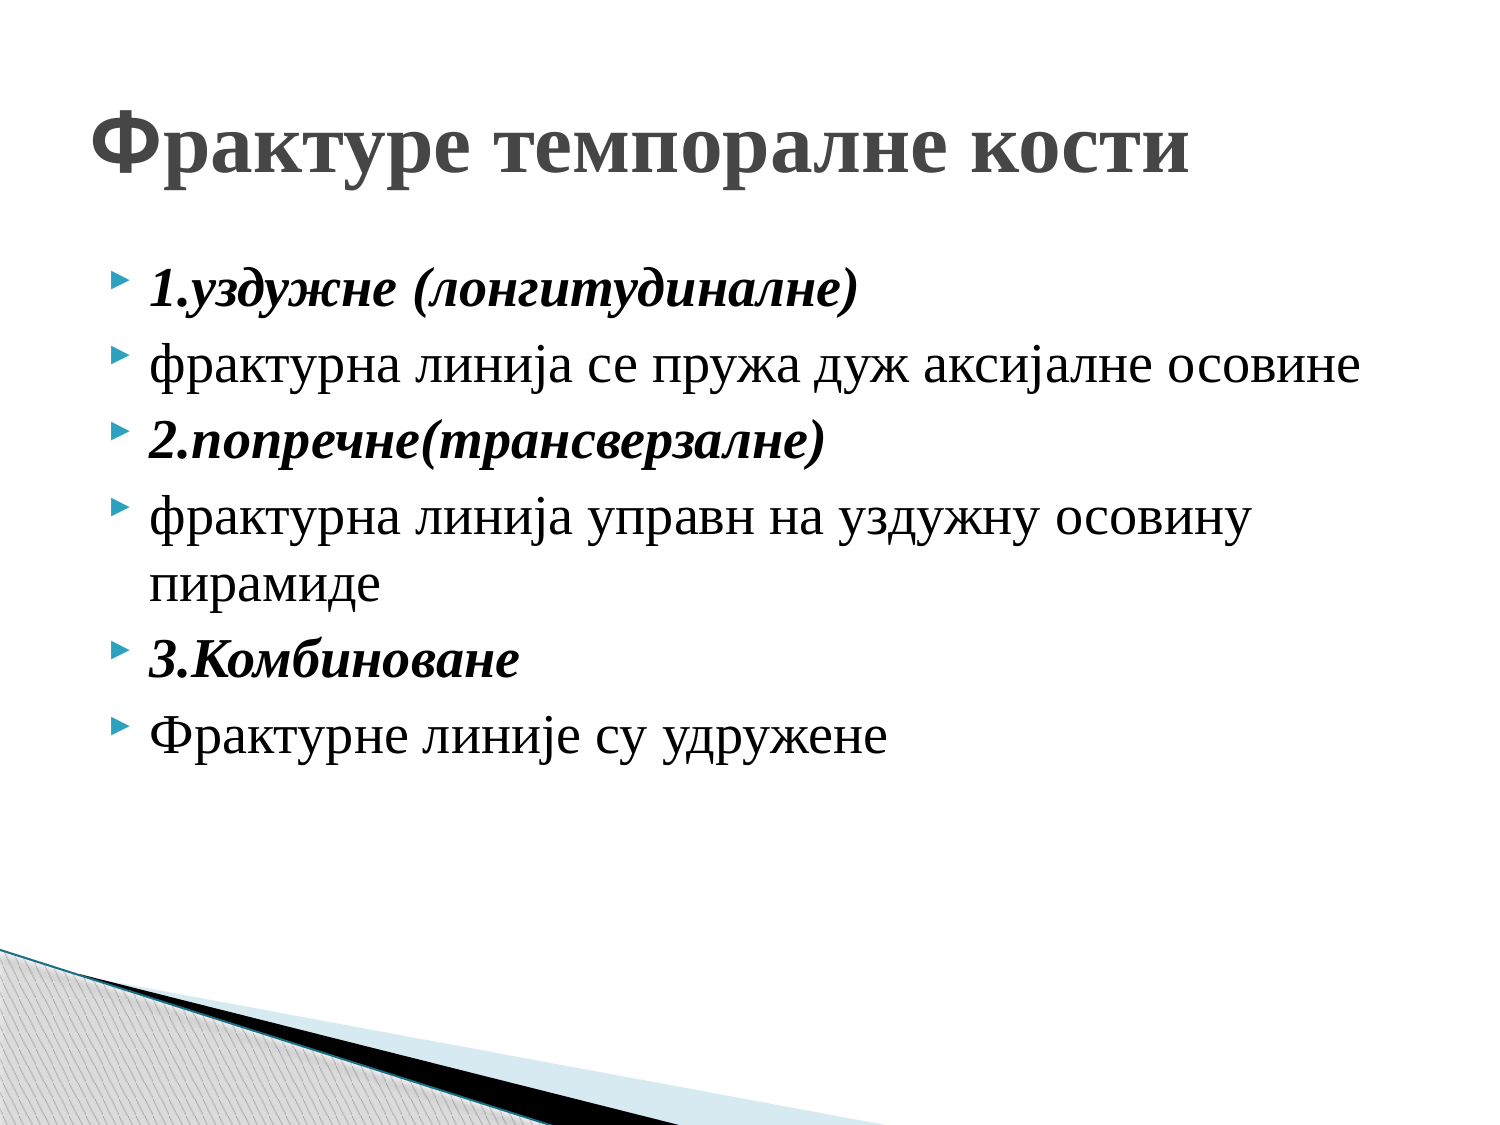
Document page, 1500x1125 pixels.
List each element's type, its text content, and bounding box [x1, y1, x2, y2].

list 1.уздужне (лонгитудиналне) фрактурна линија се пружа дуж аксијалне осовине 2.попречне(трансверзалне) фрактурна линија управн на уздужну осовину пирамиде 3.Комбиноване Фрактурне линије су удружене [74, 242, 1426, 986]
title Фрактуре темпоралне кости [75, 45, 1425, 233]
